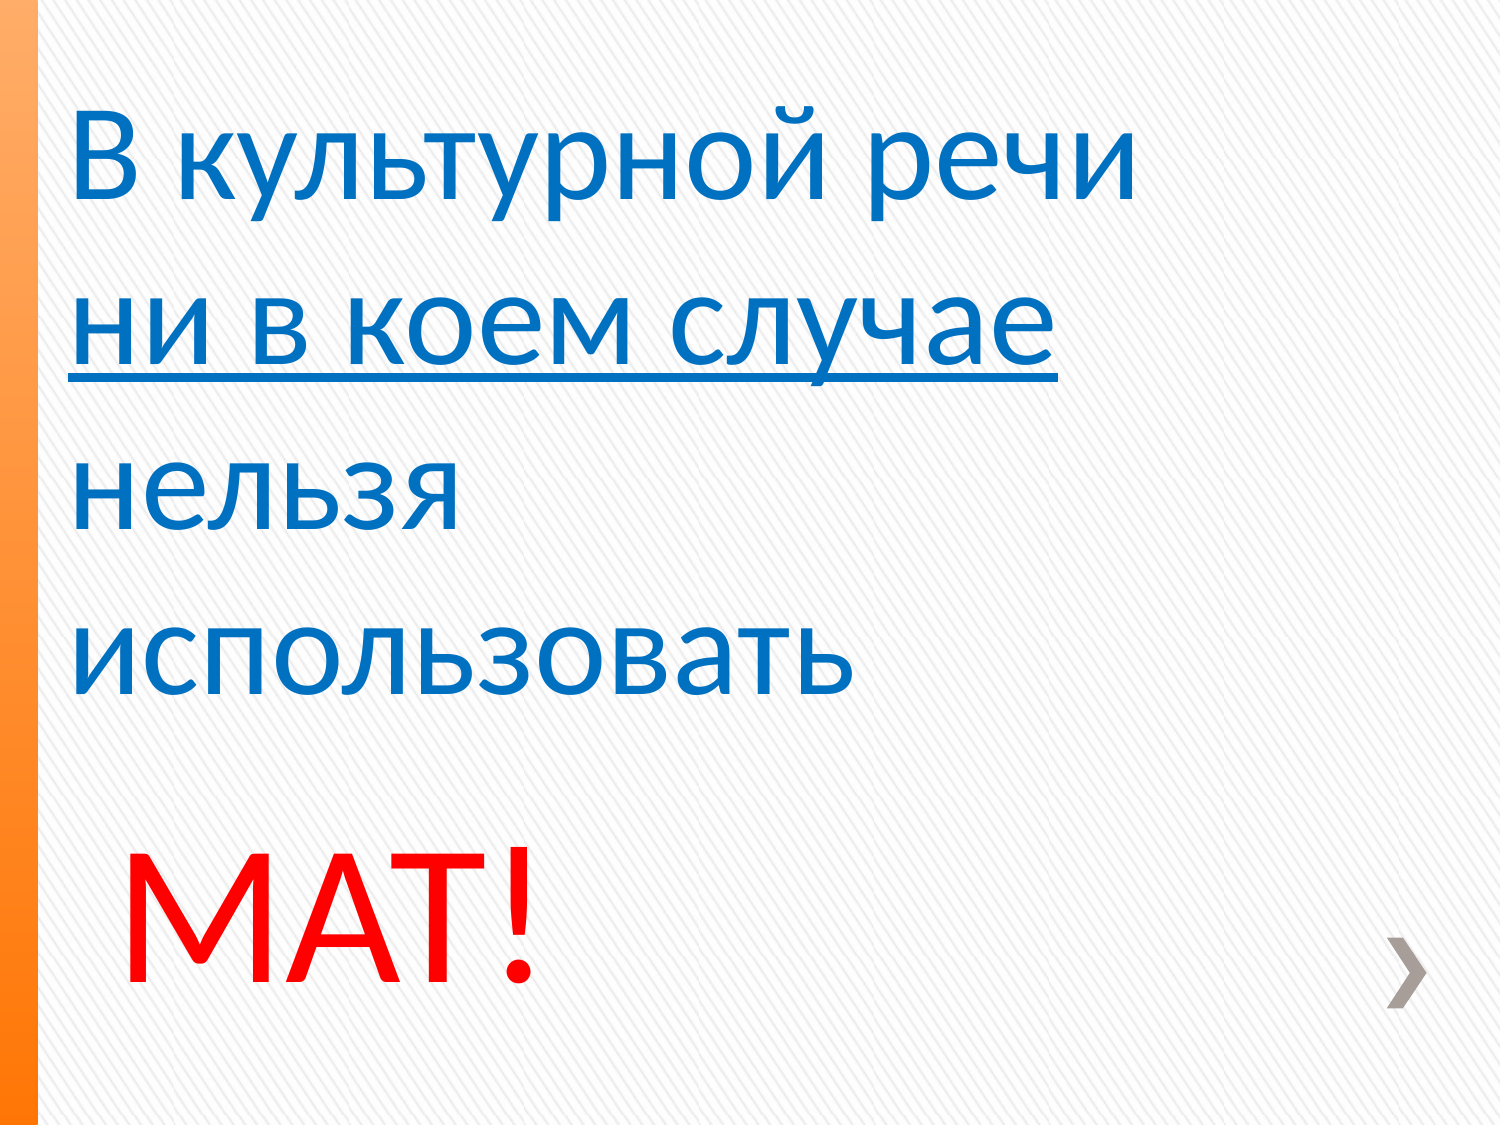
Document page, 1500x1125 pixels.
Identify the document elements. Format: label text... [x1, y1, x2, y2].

text_box МАТ! [100, 775, 1199, 1030]
text_box В культурной речи ни в коем случае нельзя использовать [53, 54, 1223, 729]
